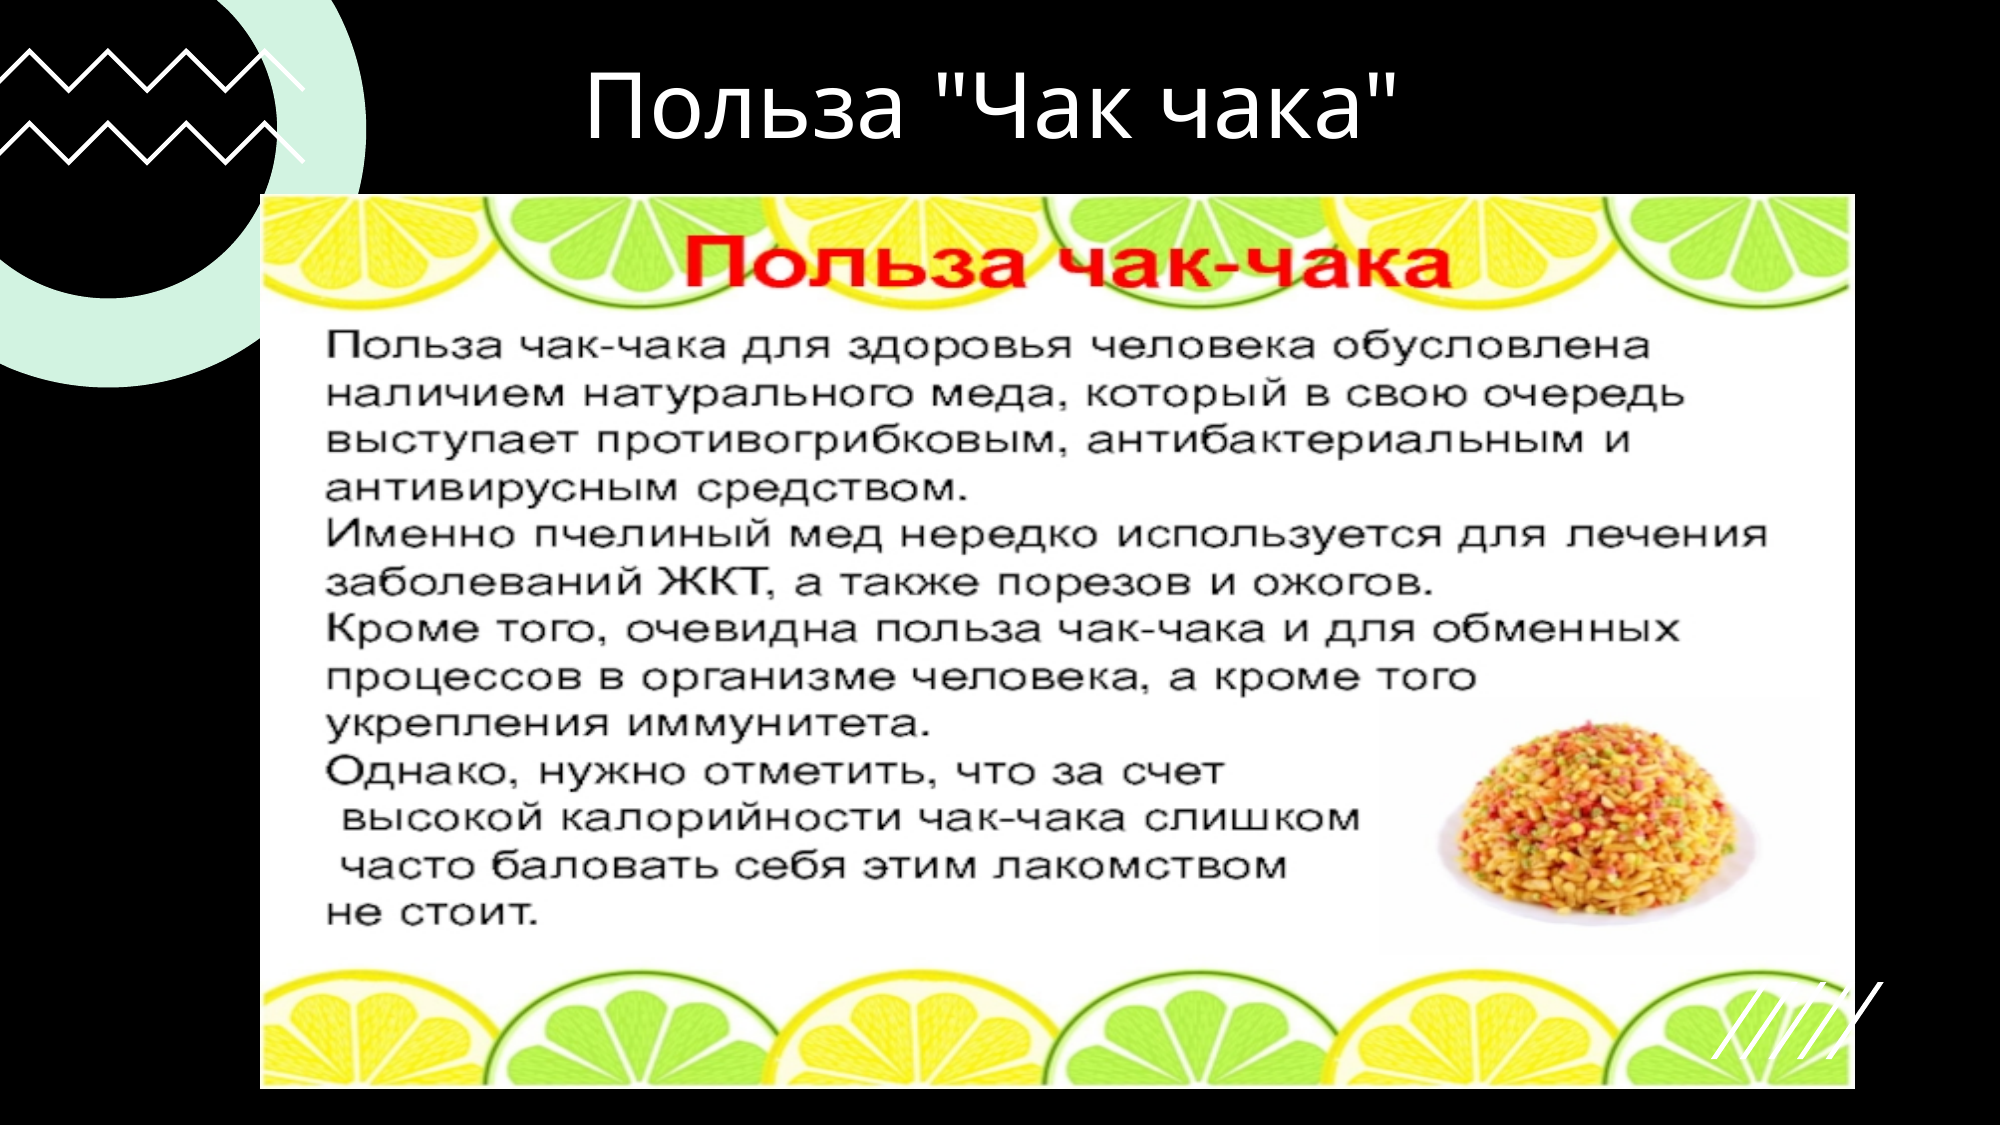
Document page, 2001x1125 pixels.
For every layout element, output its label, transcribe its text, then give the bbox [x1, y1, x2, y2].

title Польза "Чак чака" [567, 33, 1571, 167]
text_box [0, 120, 306, 166]
text_box [0, 203, 259, 389]
text_box [0, 0, 2000, 1125]
text_box [0, 47, 306, 94]
picture [259, 194, 1856, 1090]
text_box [1710, 982, 1884, 1060]
text_box [215, 0, 368, 194]
